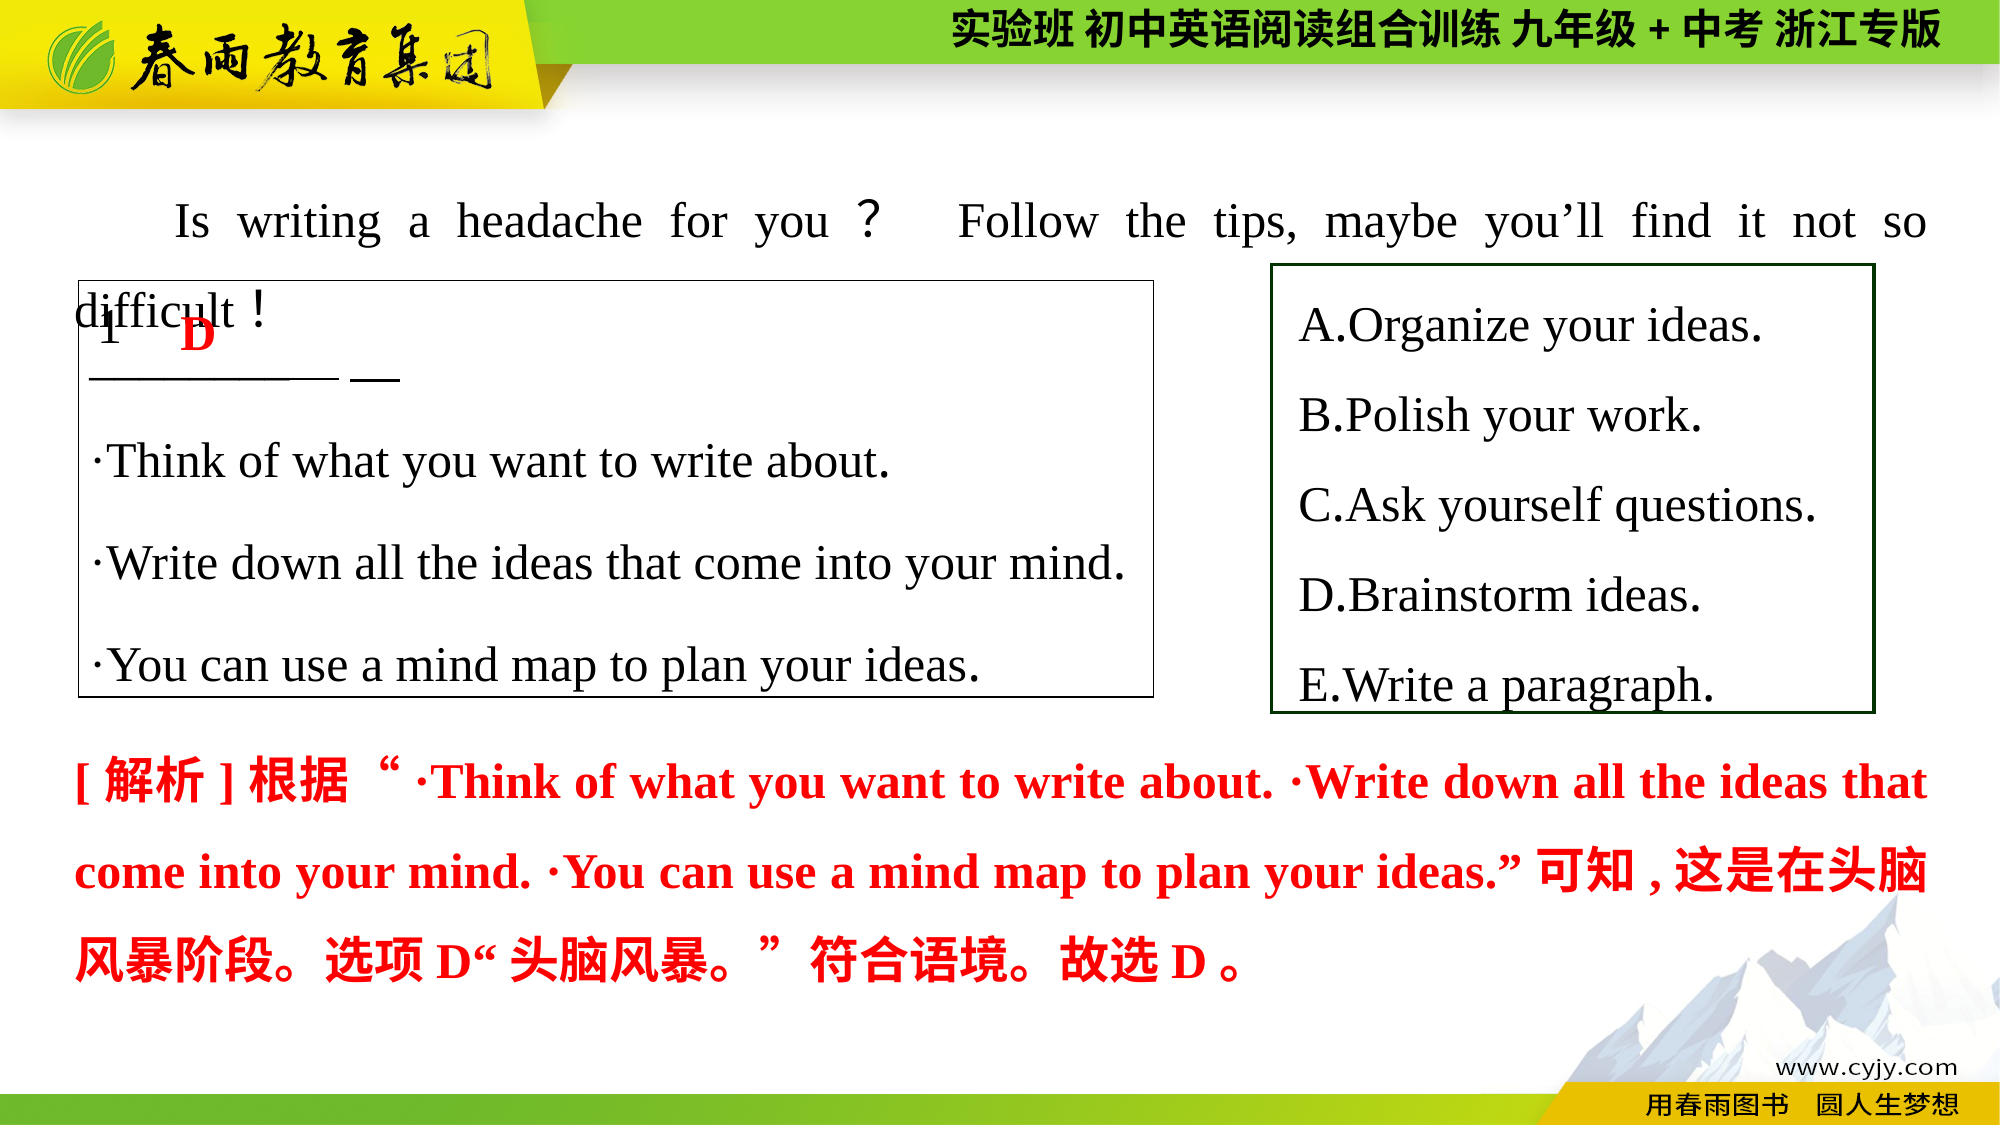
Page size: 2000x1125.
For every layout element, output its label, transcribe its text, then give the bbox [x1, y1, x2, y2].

picture [0, 0, 2000, 1125]
text_box [解析]根据“·Think of what you want to write about. ·Write down all the ideas that come into your mind. ·You can use a mind map to plan your ideas.”可知,这是在头脑风暴阶段。选项D“头脑风暴。”符合语境。故选D。 [59, 711, 1944, 997]
list Is writing a headache for you？ Follow the tips, maybe you’ll find it not so difficult！ [59, 150, 1944, 245]
text_box D [165, 293, 232, 368]
text_box 1 [82, 286, 138, 361]
text_box A.Organize your ideas. B.Polish your work. C.Ask yourself questions. D.Brainstorm ideas. E.Write a paragraph. [1283, 253, 1886, 711]
table_header ________ ·Think of what you want to write about. ·Write down all the ideas that come into your mind. ·You can use a mind map to plan your ideas. [79, 281, 1153, 696]
text_box [1271, 264, 1874, 711]
